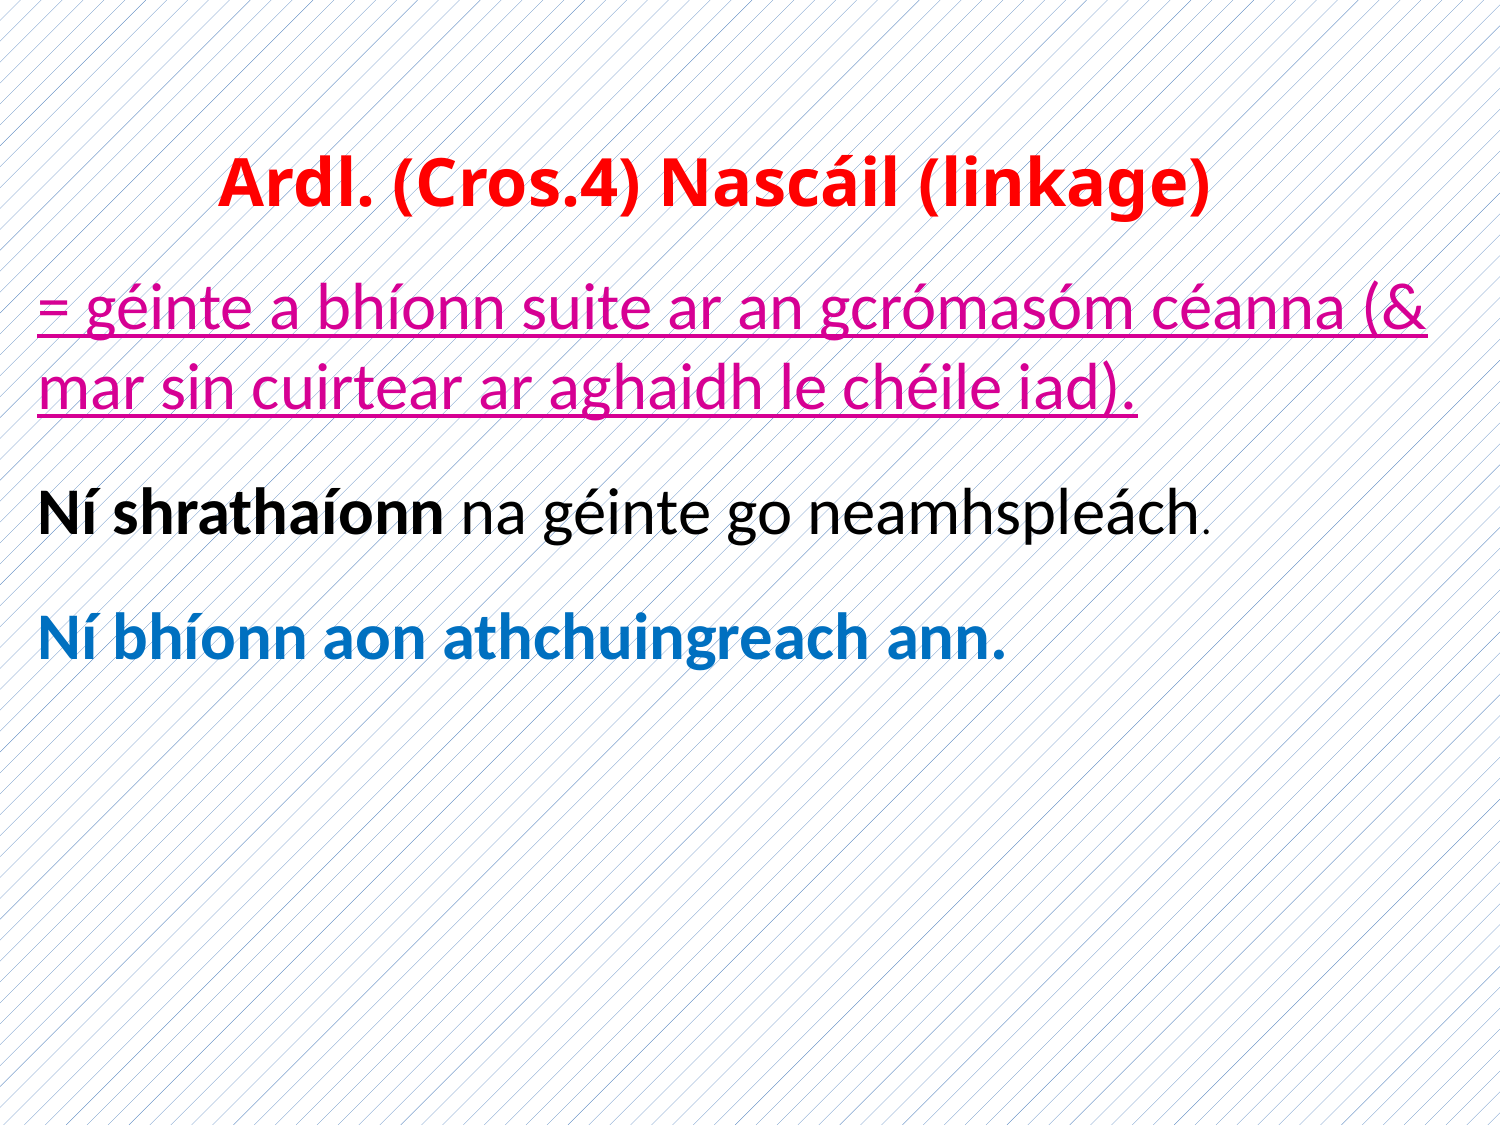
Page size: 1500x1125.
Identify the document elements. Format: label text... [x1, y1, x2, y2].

text_box = géinte a bhíonn suite ar an gcrómasóm céanna (& mar sin cuirtear ar aghaidh le chéile iad). Ní shrathaíonn na géinte go neamhspleách. Ní bhíonn aon athchuingreach ann. [22, 255, 1492, 680]
text_box Ardl. (Cros.4) Nascáil (linkage) [21, 132, 1410, 228]
